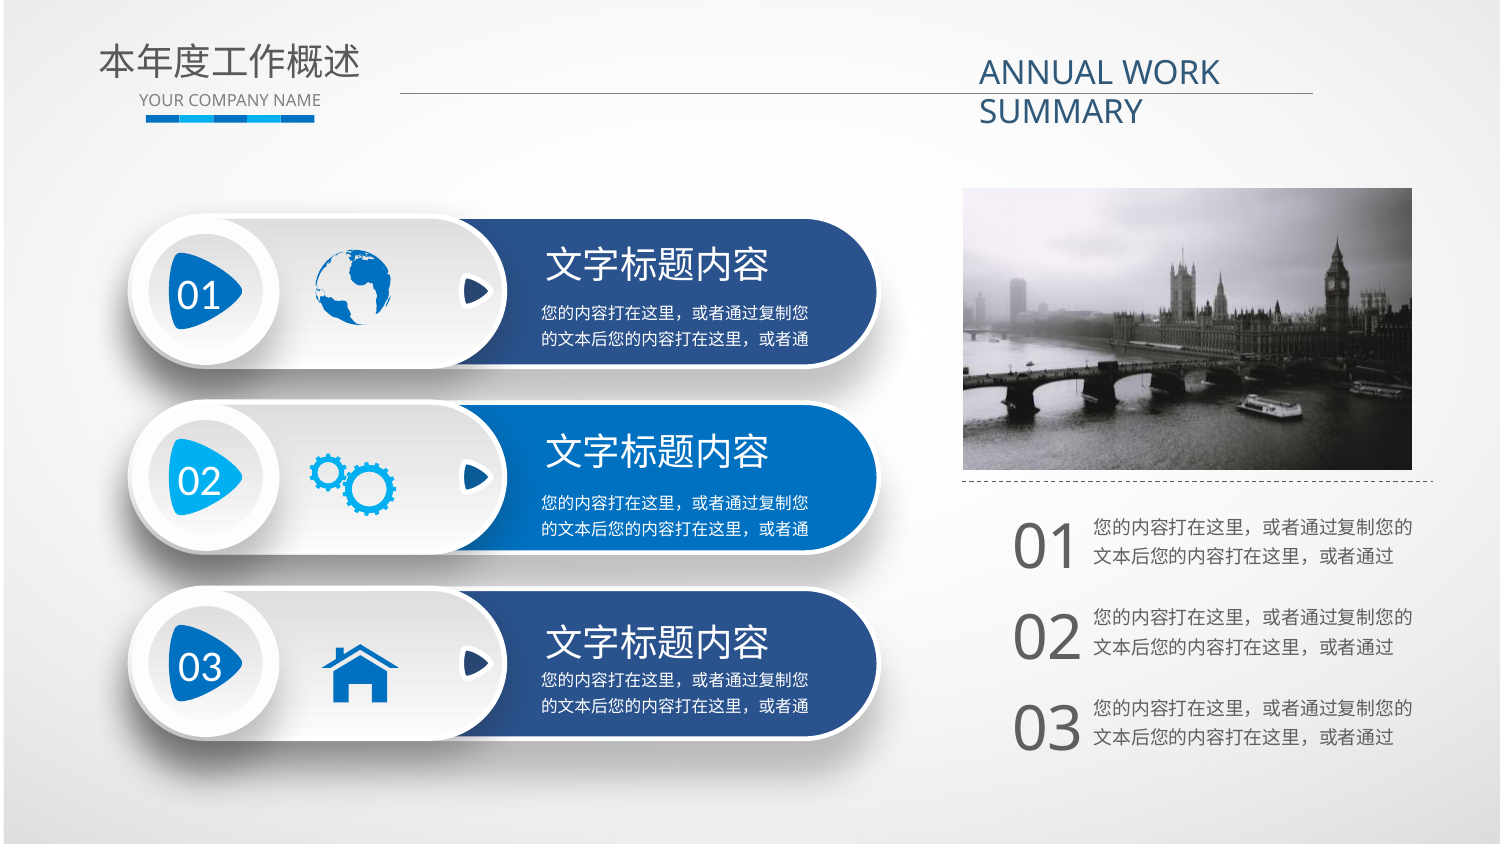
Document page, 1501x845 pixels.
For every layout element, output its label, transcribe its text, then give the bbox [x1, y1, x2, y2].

text_box 您的内容打在这里，或者通过复制您的文本后您的内容打在这里，或者通过 [1082, 684, 1433, 755]
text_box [130, 401, 880, 553]
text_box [130, 215, 880, 367]
text_box ANNUAL WORK SUMMARY [963, 42, 1388, 139]
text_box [130, 587, 880, 739]
text_box 您的内容打在这里，或者通过复制您的文本后您的内容打在这里，或者通过 [1082, 503, 1433, 574]
text_box 01 [1000, 500, 1095, 588]
text_box 02 [1000, 591, 1095, 678]
text_box 您的内容打在这里，或者通过复制您的文本后您的内容打在这里，或者通过 [1082, 593, 1426, 664]
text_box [85, 31, 376, 123]
picture [3, 0, 1501, 844]
text_box 03 [1000, 681, 1095, 768]
